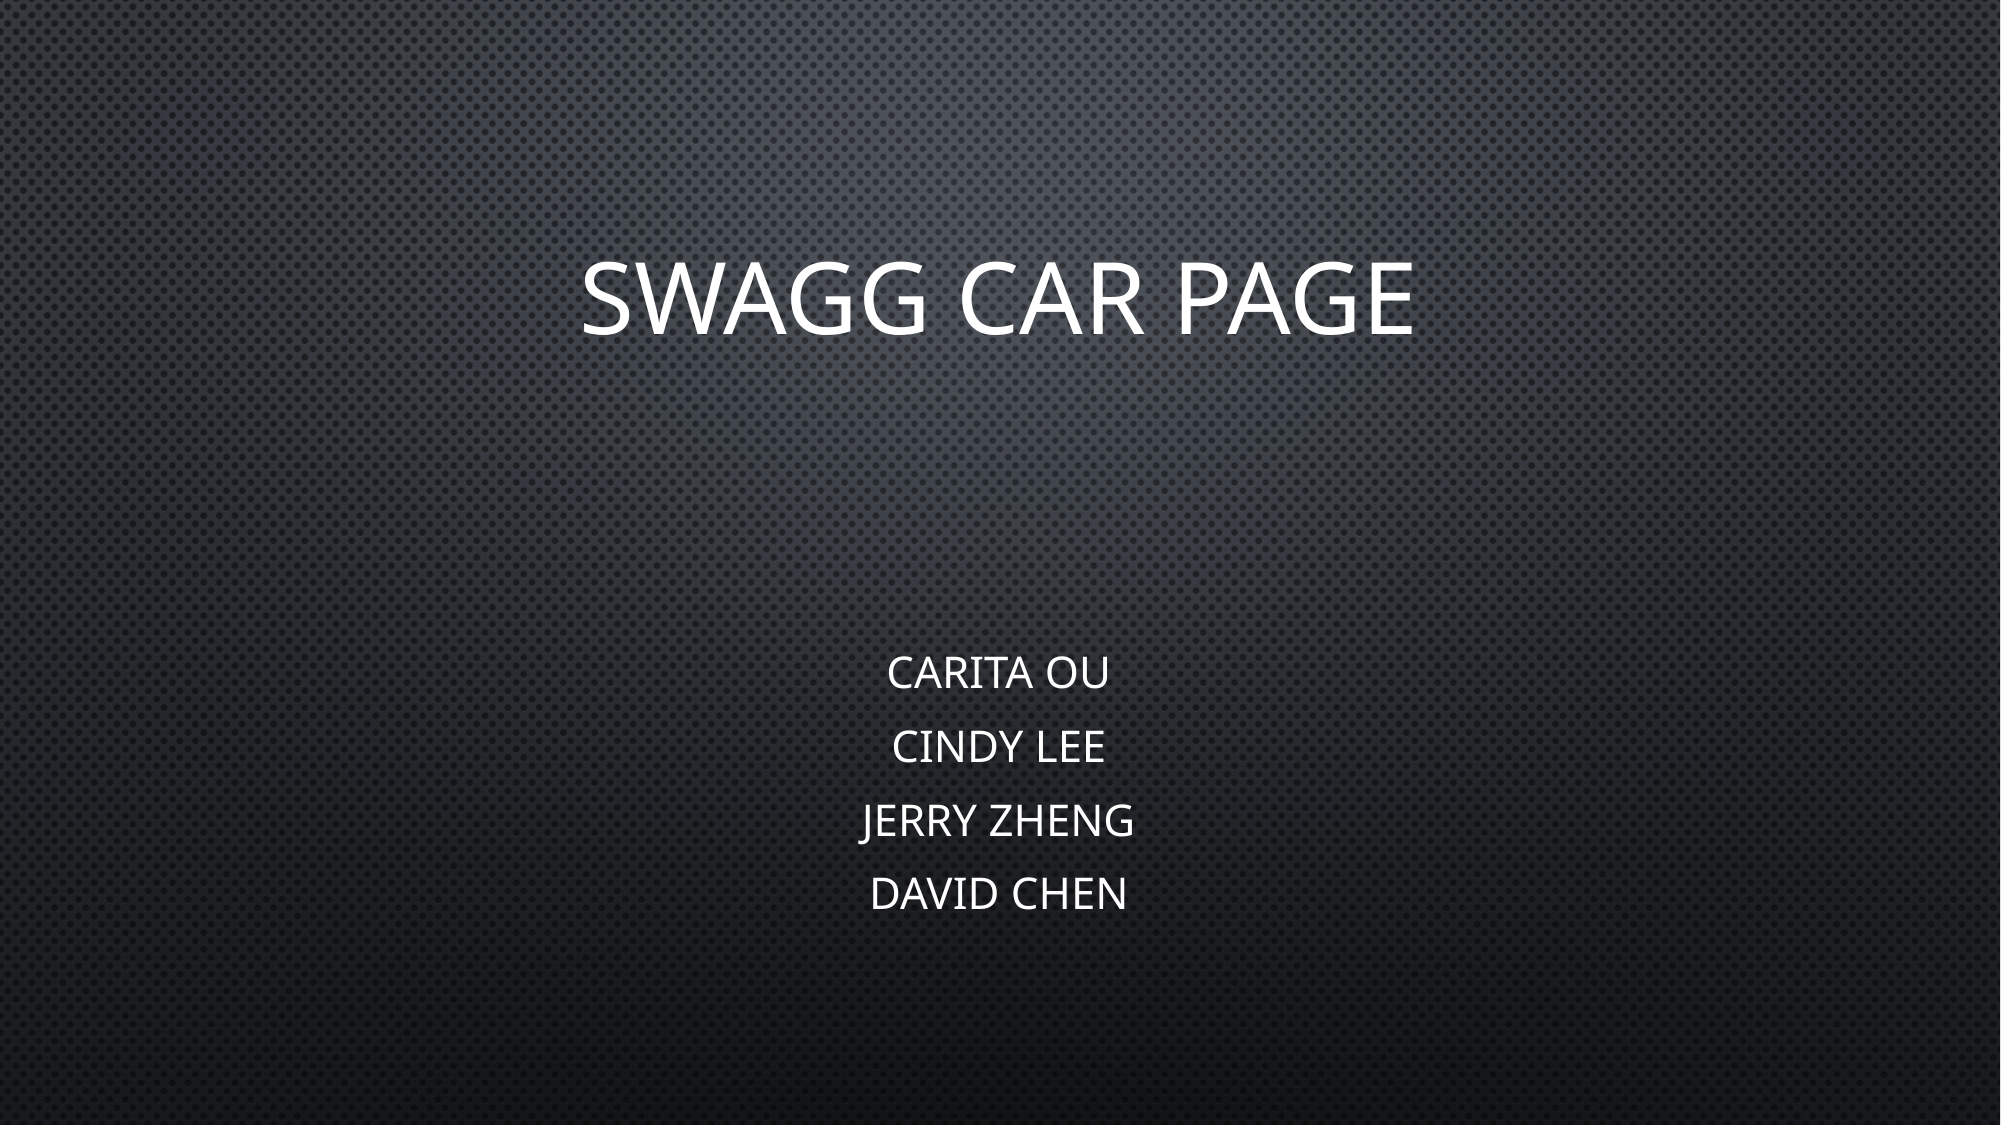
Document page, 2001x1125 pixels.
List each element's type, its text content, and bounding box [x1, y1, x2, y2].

title Swagg car page [287, 99, 1711, 363]
subtitle Carita ou Cindy lee Jerry zheng David Chen [287, 637, 1711, 950]
